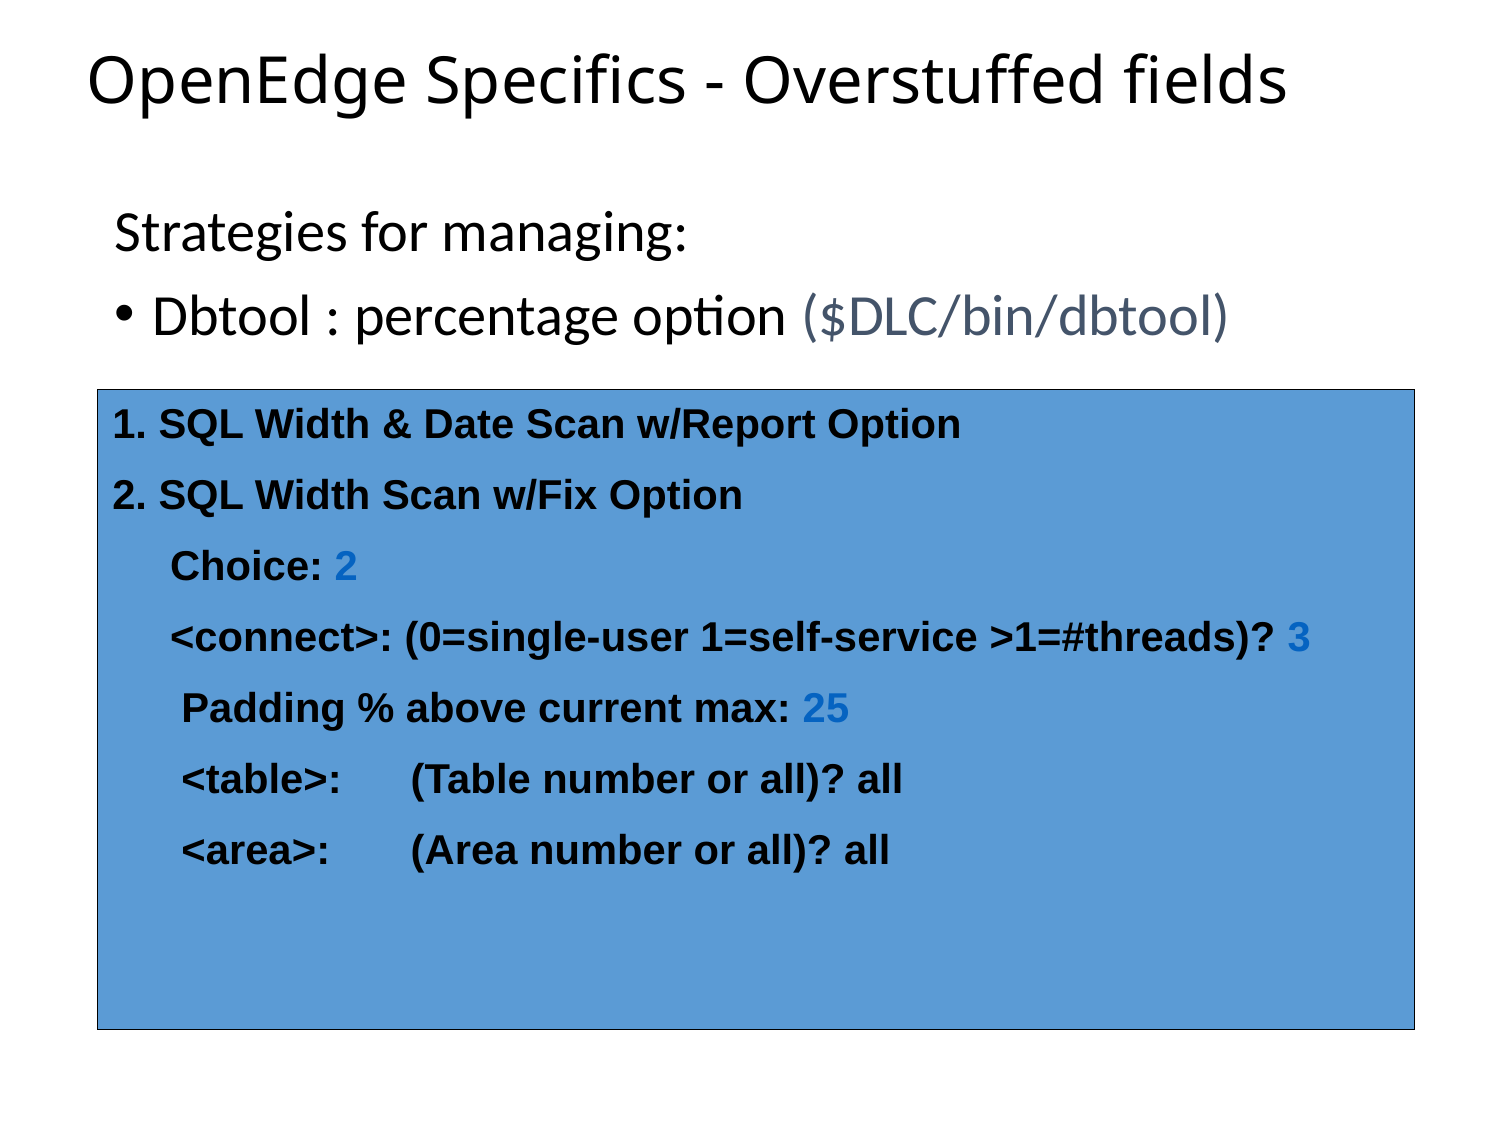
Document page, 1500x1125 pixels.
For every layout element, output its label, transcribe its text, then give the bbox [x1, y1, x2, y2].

text_box 1. SQL Width & Date Scan w/Report Option 2. SQL Width Scan w/Fix Option Choice: 2 <connect>: (0=single-user 1=self-service >1=#threads)? 3 Padding % above current max: 25 <table>: (Table number or all)? all <area>: (Area number or all)? all [97, 389, 1415, 1030]
list Strategies for managing: Dbtool : percentage option ($DLC/bin/dbtool) [99, 193, 1375, 389]
title OpenEdge Specifics - Overstuffed fields [71, 39, 1485, 126]
